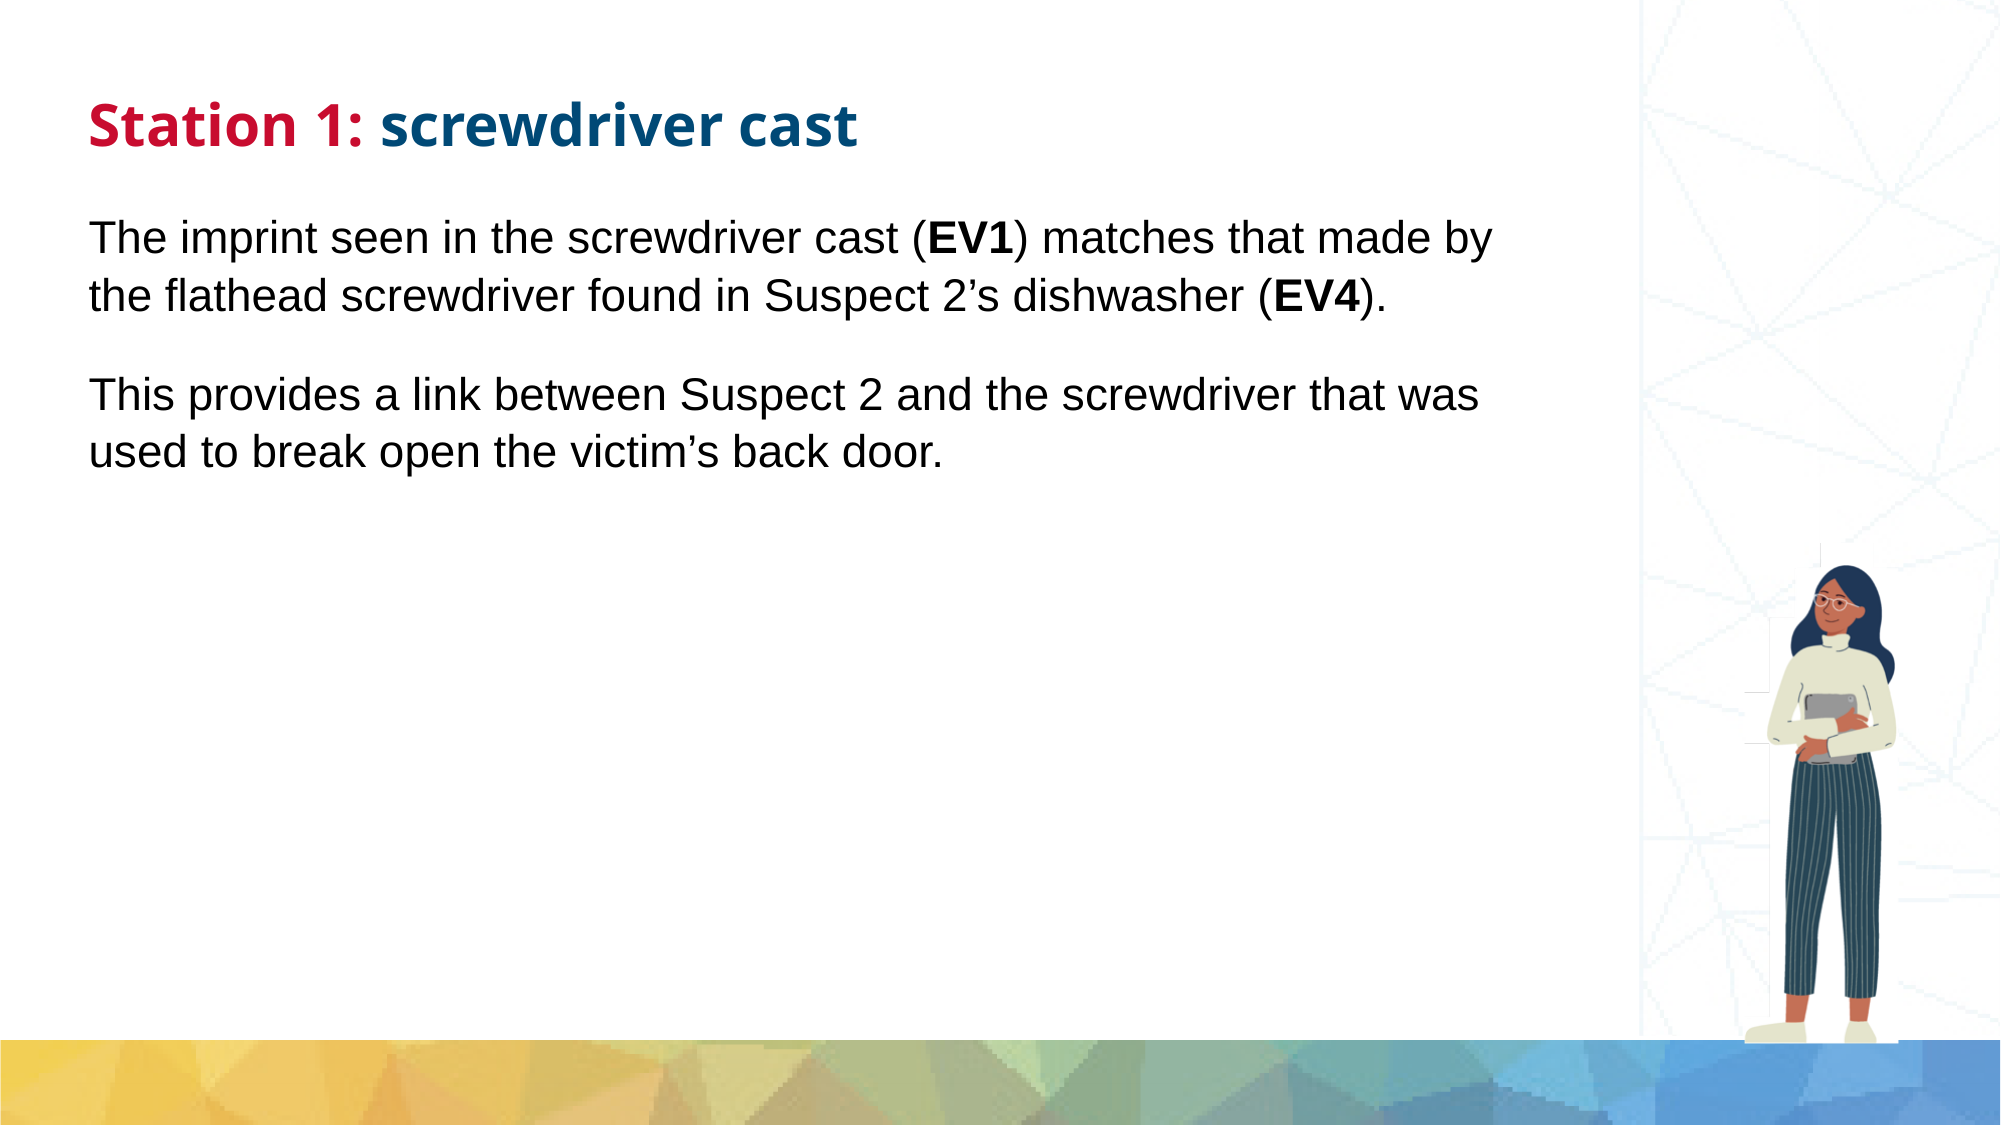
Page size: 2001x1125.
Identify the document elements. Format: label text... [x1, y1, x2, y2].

list The imprint seen in the screwdriver cast (EV1) matches that made by the flathead screwdriver found in Suspect 2’s dishwasher (EV4). This provides a link between Suspect 2 and the screwdriver that was used to break open the victim’s back door. [88, 206, 1565, 890]
title Station 1: screwdriver cast [88, 88, 1565, 161]
picture [0, 0, 2001, 1125]
